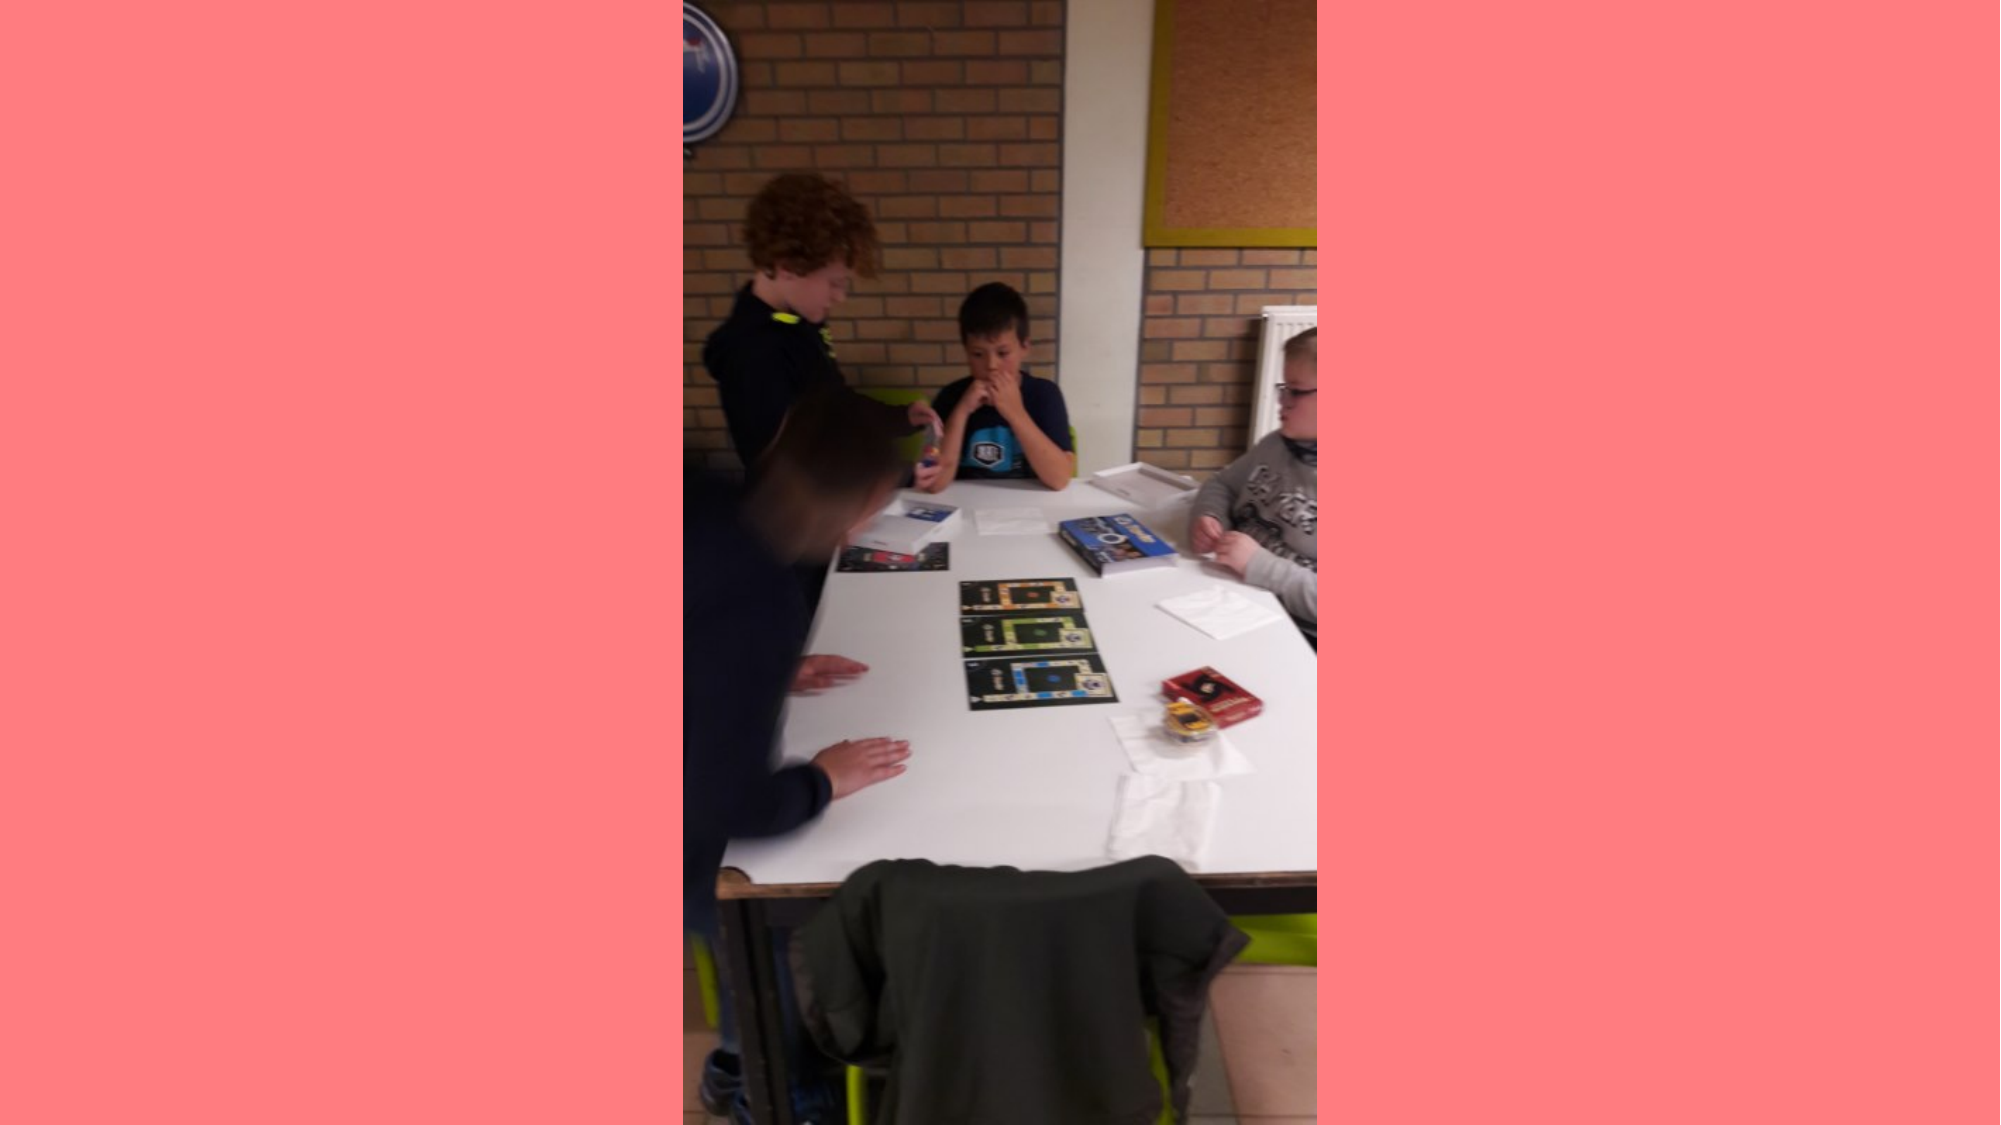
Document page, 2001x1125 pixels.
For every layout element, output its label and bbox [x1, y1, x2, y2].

picture [683, 0, 1317, 1125]
